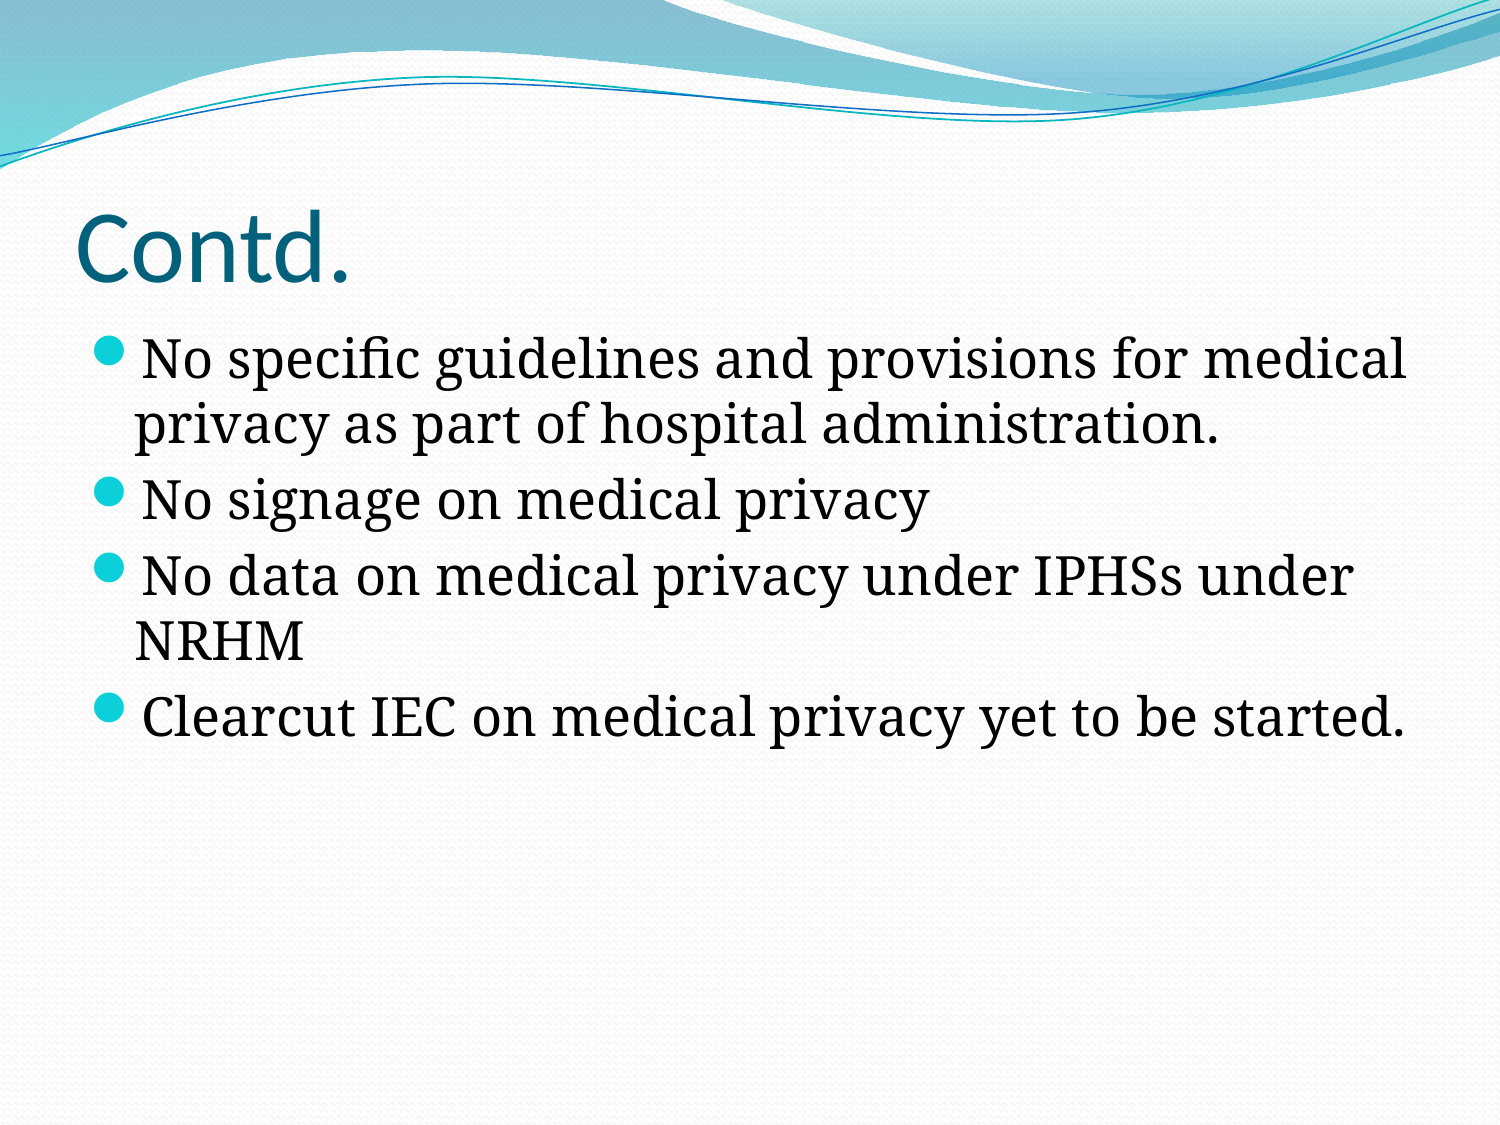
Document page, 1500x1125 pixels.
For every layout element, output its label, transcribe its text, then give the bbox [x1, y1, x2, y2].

title Contd. [75, 115, 1425, 303]
list No specific guidelines and provisions for medical privacy as part of hospital administration. No signage on medical privacy No data on medical privacy under IPHSs under NRHM Clearcut IEC on medical privacy yet to be started. [75, 317, 1425, 1038]
